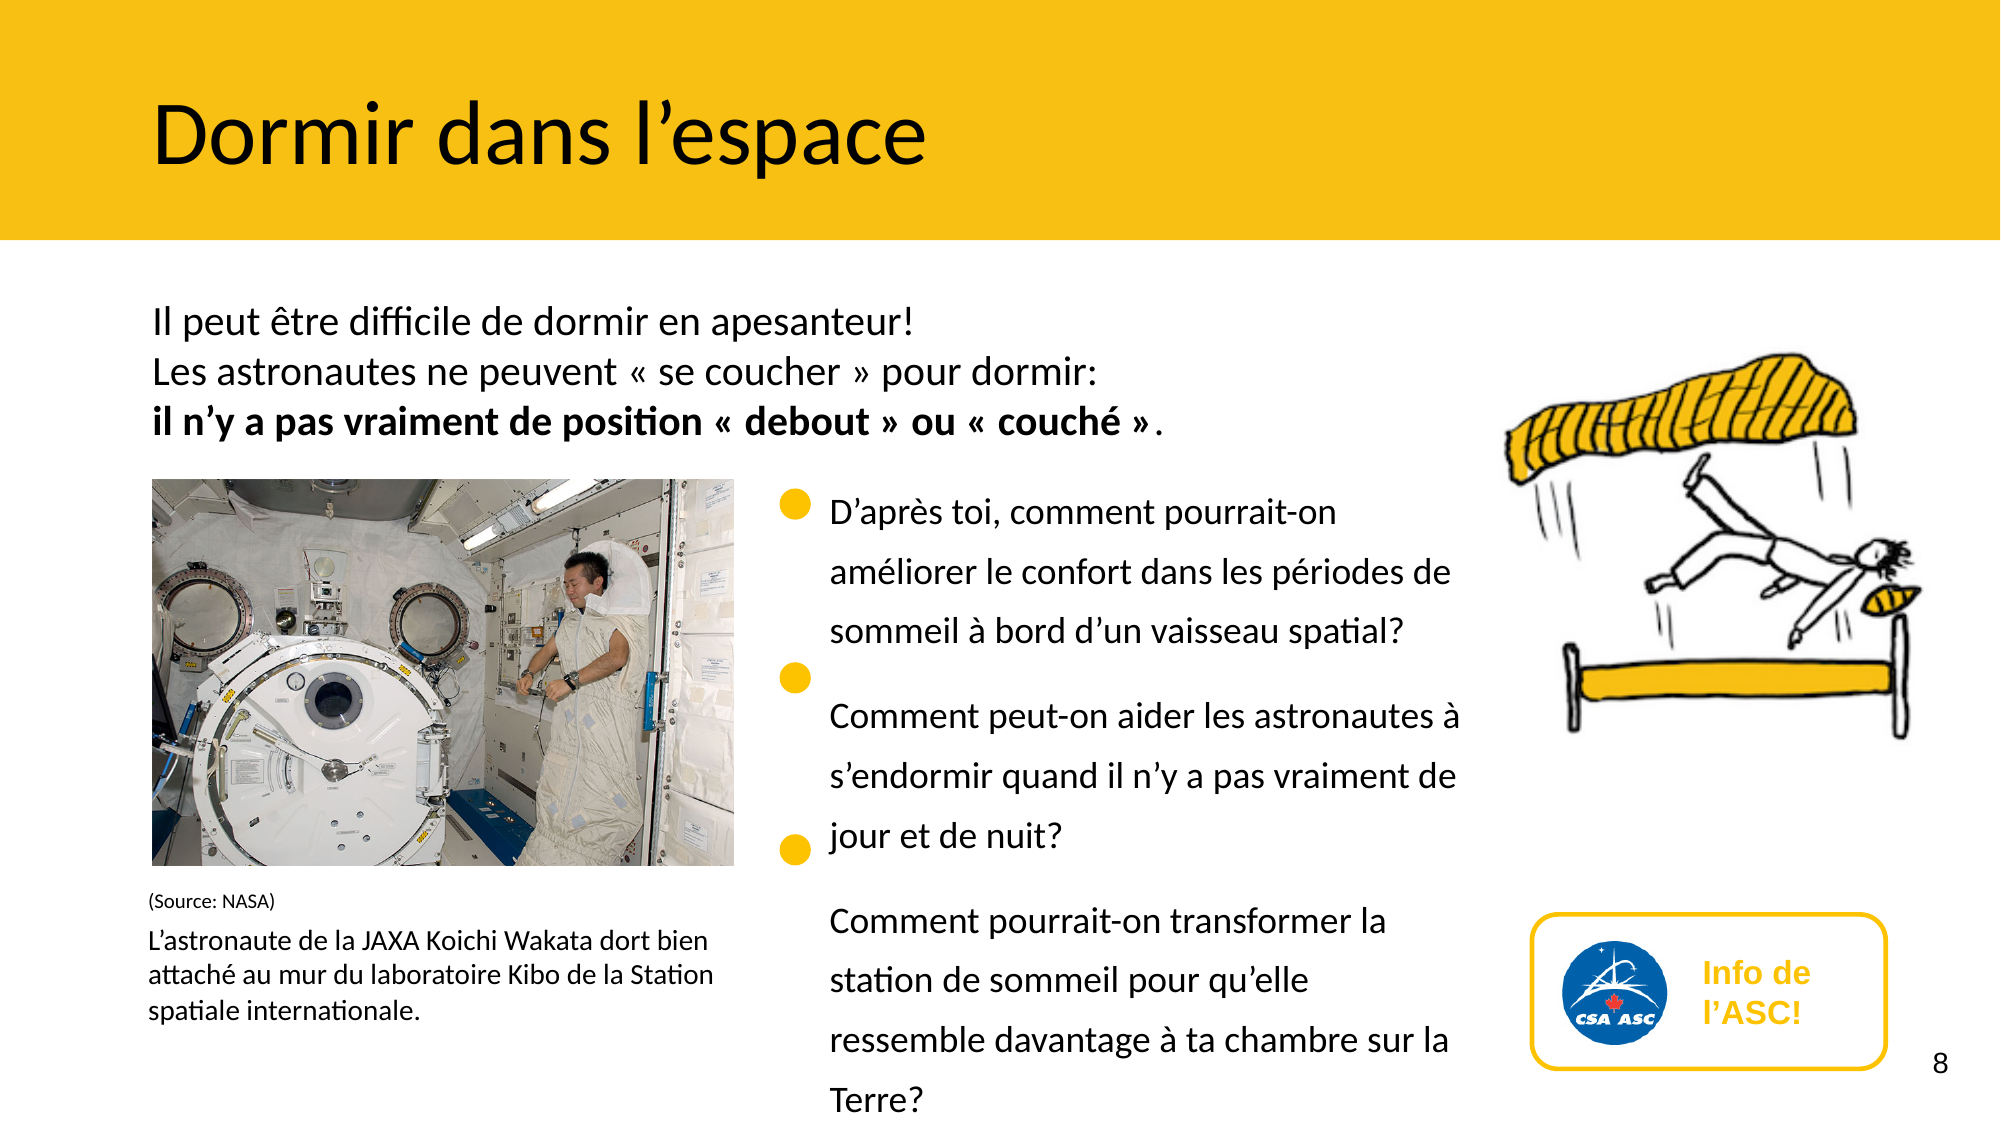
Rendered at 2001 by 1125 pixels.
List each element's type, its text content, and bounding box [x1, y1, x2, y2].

text_box 8 [1899, 1029, 1964, 1100]
text_box L’astronaute de la JAXA Koichi Wakata dort bien attaché au mur du laboratoire Kibo de la Station spatiale internationale. [133, 905, 764, 1045]
text_box Info de l’ASC! [1687, 943, 1928, 1040]
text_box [779, 464, 1485, 916]
text_box (Source: NASA) [133, 879, 330, 905]
text_box [1531, 914, 1886, 1069]
picture [1556, 936, 1670, 1050]
title Dormir dans l’espace [137, 26, 1863, 244]
picture [1483, 339, 1957, 768]
text_box Il peut être difficile de dormir en apesanteur! Les astronautes ne peuvent « se coucher » pour dormir: il n’y a pas vraiment de position « debout » ou « couché ». [137, 286, 1470, 437]
picture [151, 478, 735, 866]
